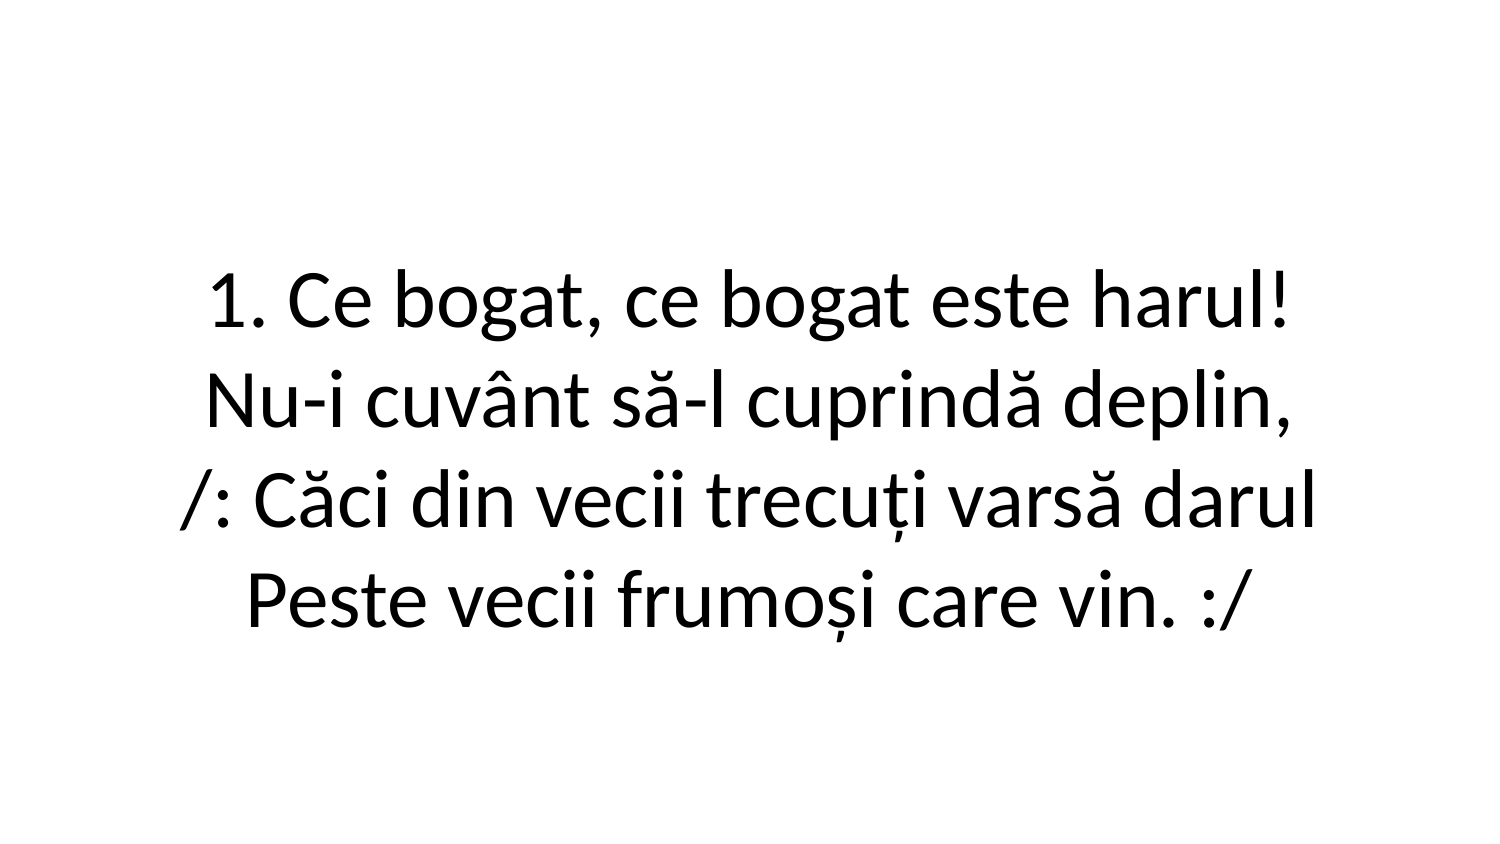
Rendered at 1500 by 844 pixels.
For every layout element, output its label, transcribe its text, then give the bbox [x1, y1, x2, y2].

text_box 1. Ce bogat, ce bogat este harul! Nu-i cuvânt să-l cuprindă deplin, /: Căci din vecii trecuți varsă darul Peste vecii frumoși care vin. :/ [165, 192, 1335, 652]
